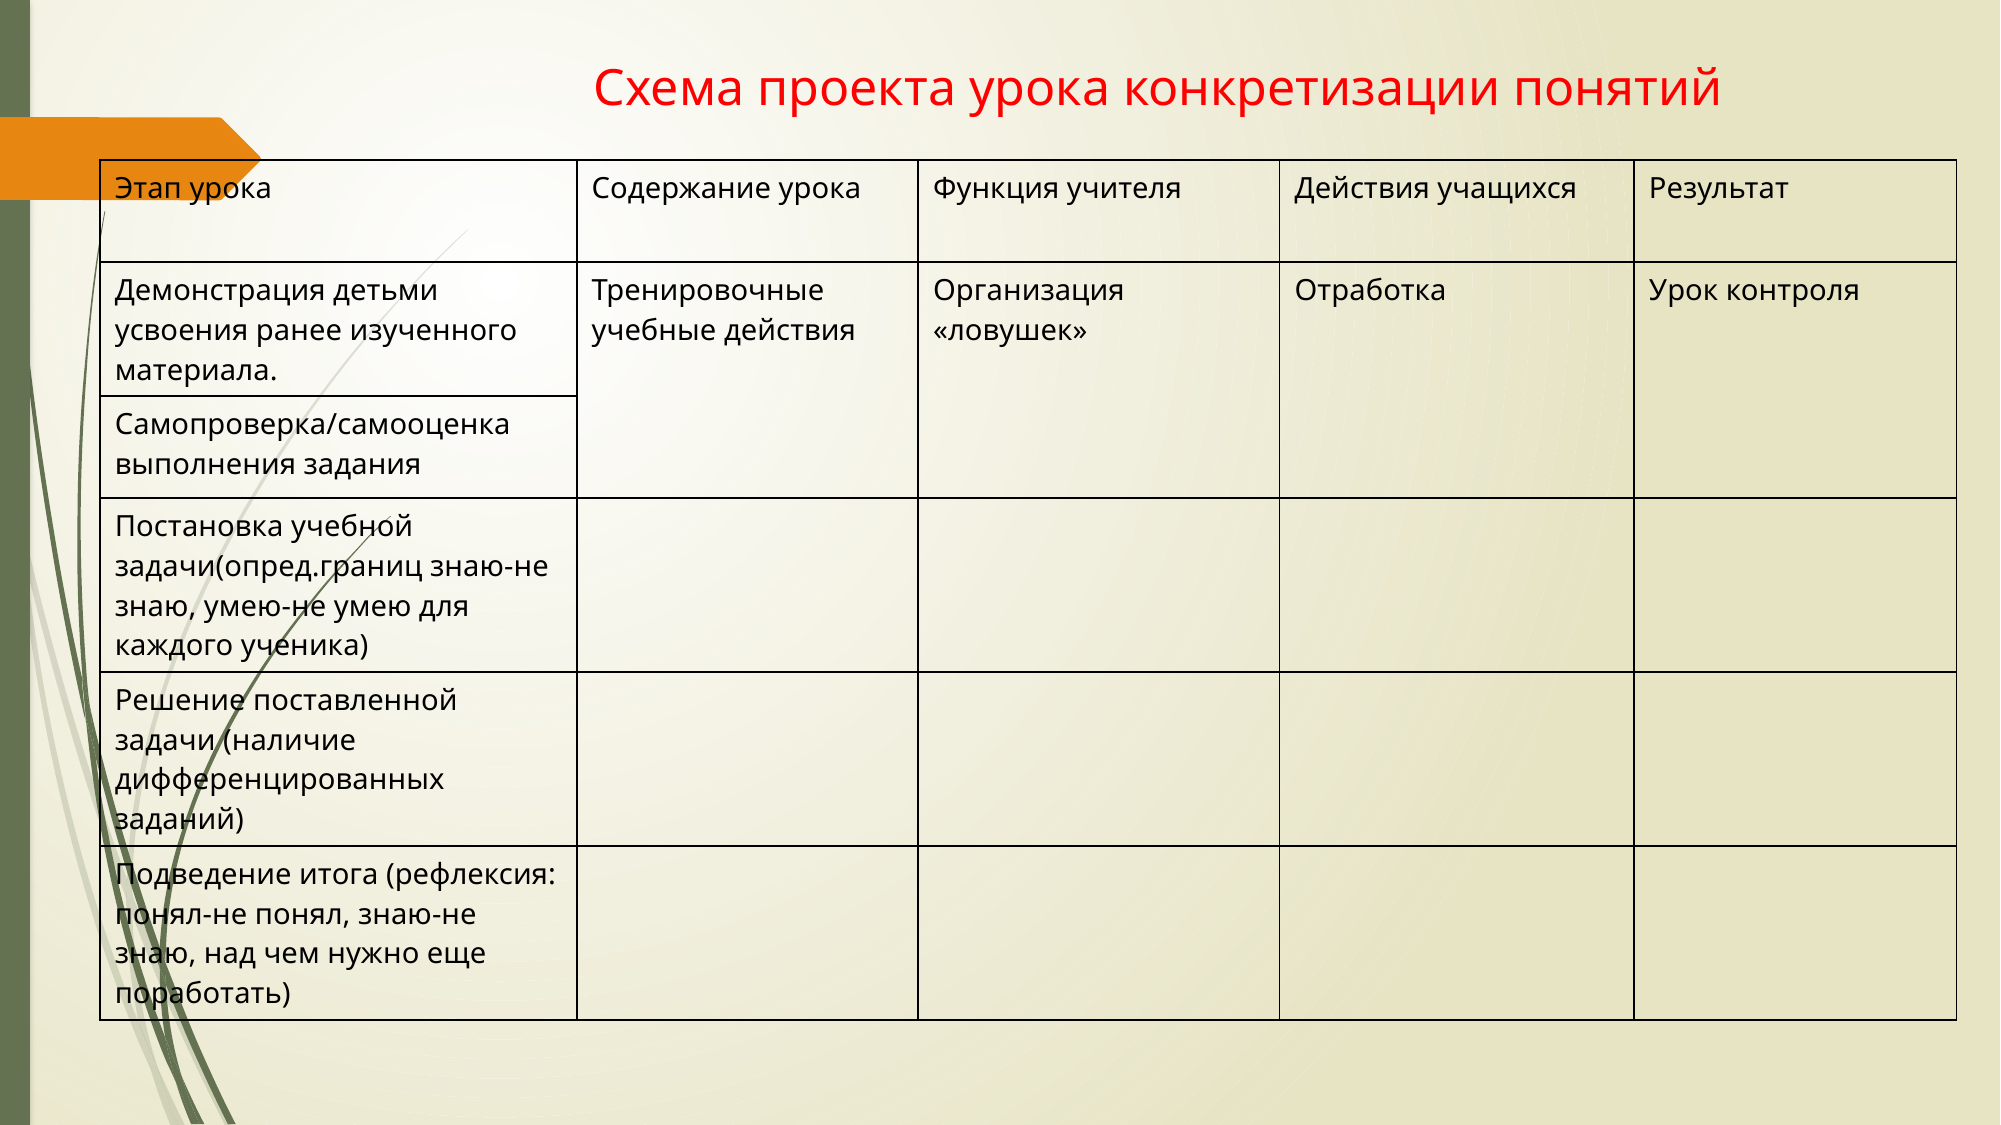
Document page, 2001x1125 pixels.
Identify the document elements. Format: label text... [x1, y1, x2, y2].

table_cell Постановка учебной задачи(опред.границ знаю-не знаю, умею-не умею для каждого ученика) [101, 499, 576, 671]
table_cell [1280, 847, 1633, 1019]
table_header Этап урока [101, 161, 576, 261]
table_header Результат [1635, 161, 1956, 261]
table_cell Отработка [1280, 263, 1633, 497]
title Схема проекта урока конкретизации понятий [427, 47, 1890, 146]
table_cell Урок контроля [1635, 263, 1956, 497]
table_cell Демонстрация детьми усвоения ранее изученного материала. [101, 263, 576, 395]
table_cell Самопроверка/самооценка выполнения задания [101, 397, 576, 497]
table_cell Тренировочные учебные действия [578, 263, 917, 497]
table_cell [578, 673, 917, 845]
table_cell [1635, 847, 1956, 1019]
table_cell [919, 673, 1279, 845]
table_cell [1280, 499, 1633, 671]
table_cell [919, 499, 1279, 671]
table_cell [1635, 499, 1956, 671]
table_header Содержание урока [578, 161, 917, 261]
table_header Действия учащихся [1280, 161, 1633, 261]
table_cell [578, 499, 917, 671]
table_cell [578, 847, 917, 1019]
table_cell Подведение итога (рефлексия: понял-не понял, знаю-не знаю, над чем нужно еще поработать) [101, 847, 576, 1019]
table_cell Организация «ловушек» [919, 263, 1279, 497]
table_cell [1635, 673, 1956, 845]
table_cell Решение поставленной задачи (наличие дифференцированных заданий) [101, 673, 576, 845]
table_header Функция учителя [919, 161, 1279, 261]
table_cell [1280, 673, 1633, 845]
table_cell [919, 847, 1279, 1019]
